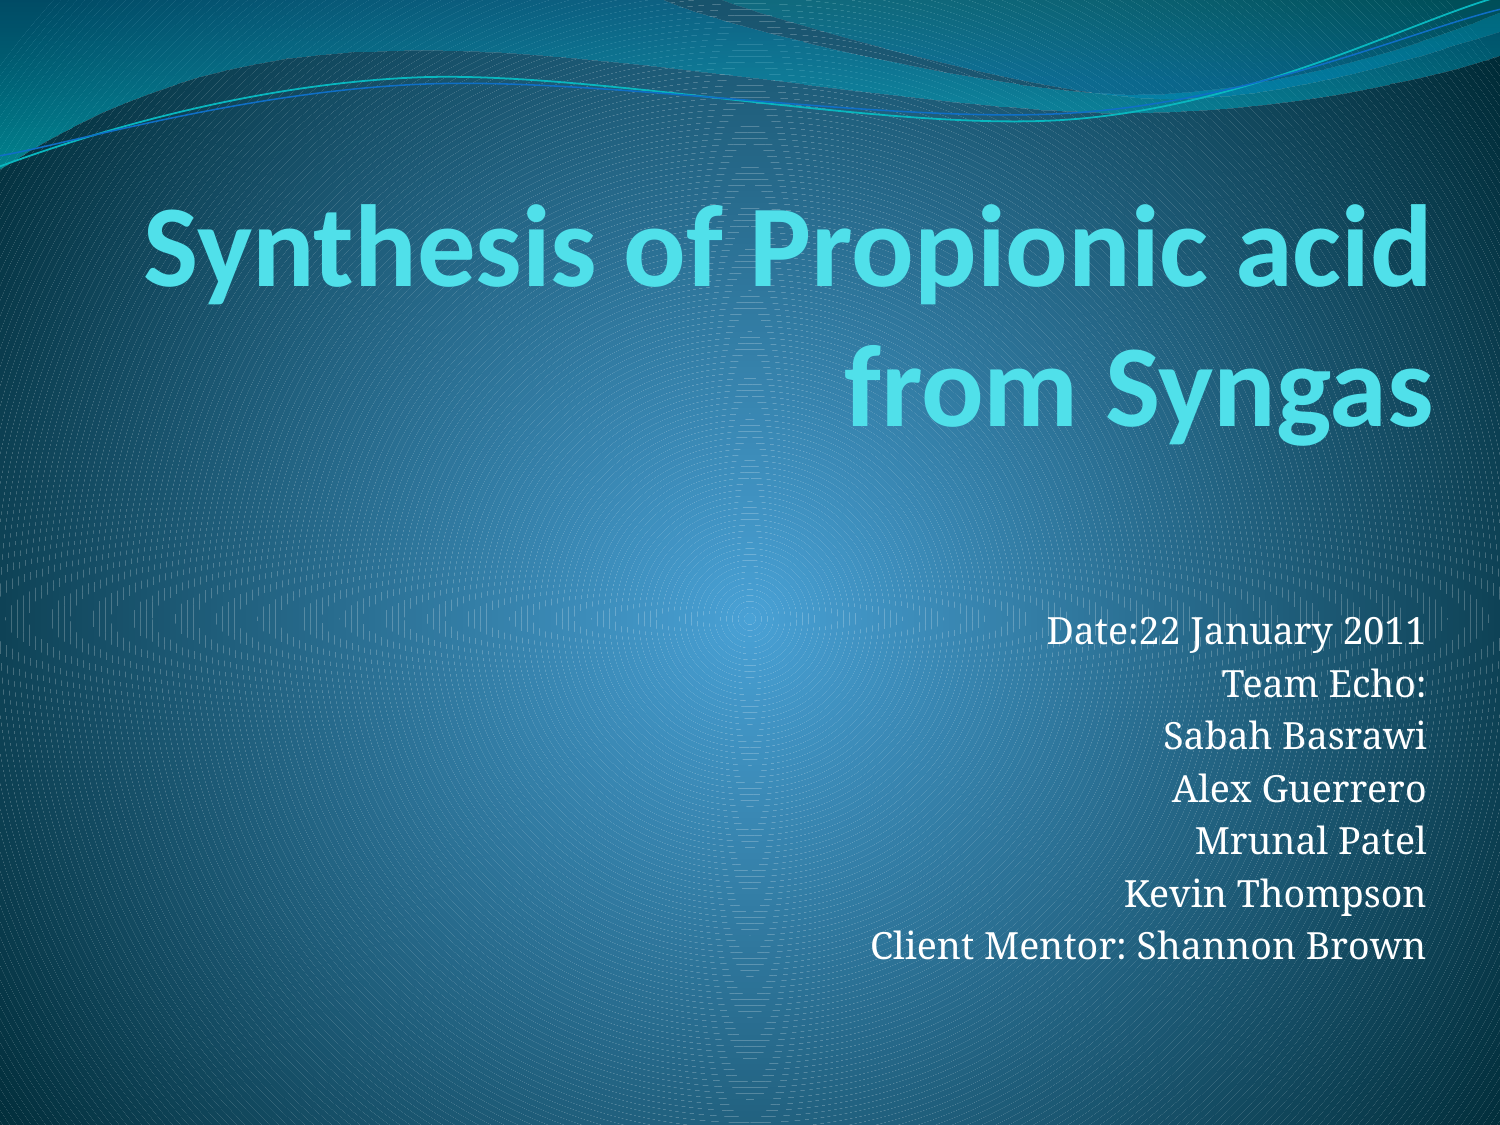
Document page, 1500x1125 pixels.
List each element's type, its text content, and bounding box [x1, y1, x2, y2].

title Synthesis of Propionic acid from Syngas [75, 125, 1438, 450]
subtitle Date:22 January 2011 Team Echo: Sabah Basrawi Alex Guerrero Mrunal Patel Kevin Thompson Client Mentor: Shannon Brown [75, 600, 1438, 795]
